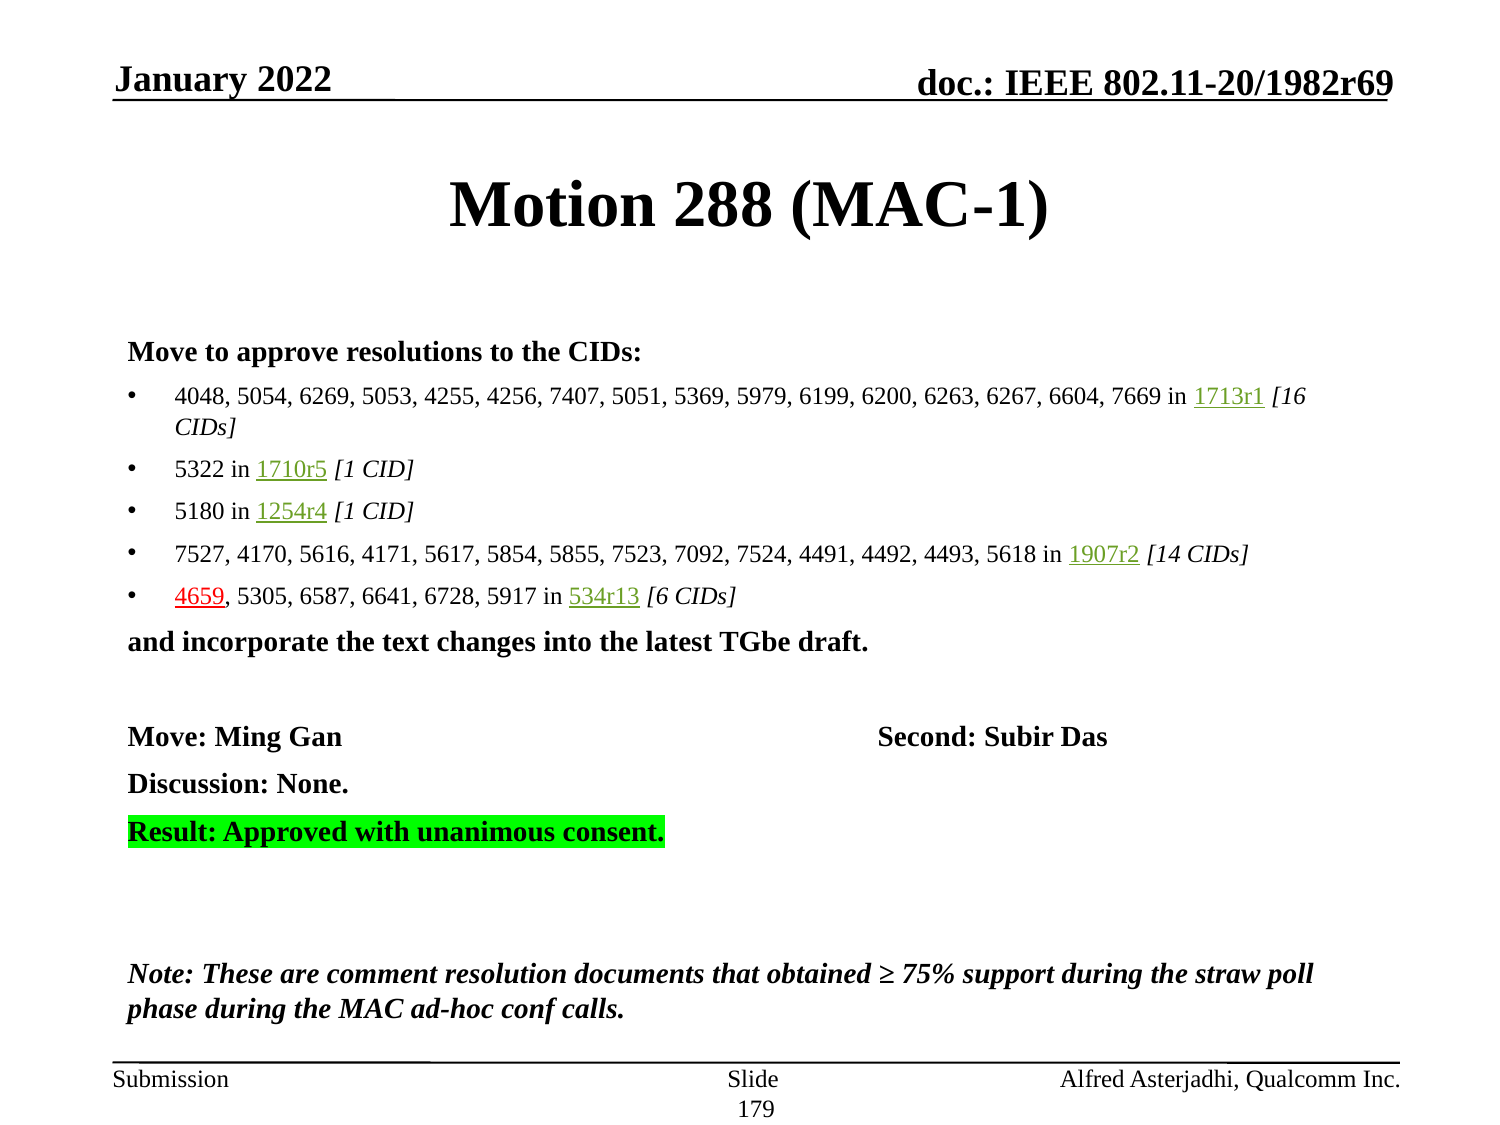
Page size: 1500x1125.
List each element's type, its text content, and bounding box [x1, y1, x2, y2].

slide_number Slide 179 [712, 1061, 800, 1123]
footer Alfred Asterjadhi, Qualcomm Inc. [878, 1061, 1402, 1093]
title Motion 288 (MAC-1) [112, 112, 1388, 288]
list Move to approve resolutions to the CIDs: 4048, 5054, 6269, 5053, 4255, 4256, 7407, 5051, 5369, 5979, 6199, 6200, 6263, 6267, 6604, 7669 in 1713r1 [16 CIDs] 5322 in 1710r5 [1 CID] 5180 in 1254r4 [1 CID] 7527, 4170, 5616, 4171, 5617, 5854, 5855, 7523, 7092, 7524, 4491, 4492, 4493, 5618 in 1907r2 [14 CIDs] 4659, 5305, 6587, 6641, 6728, 5917 in 534r13 [6 CIDs] and incorporate the text changes into the latest TGbe draft. Move: Ming Gan Second: Subir Das Discussion: None. Result: Approved with unanimous consent. Note: These are comment resolution documents that obtained ≥ 75% support during the straw poll phase during the MAC ad-hoc conf calls. [112, 324, 1388, 1063]
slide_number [114, 54, 423, 100]
